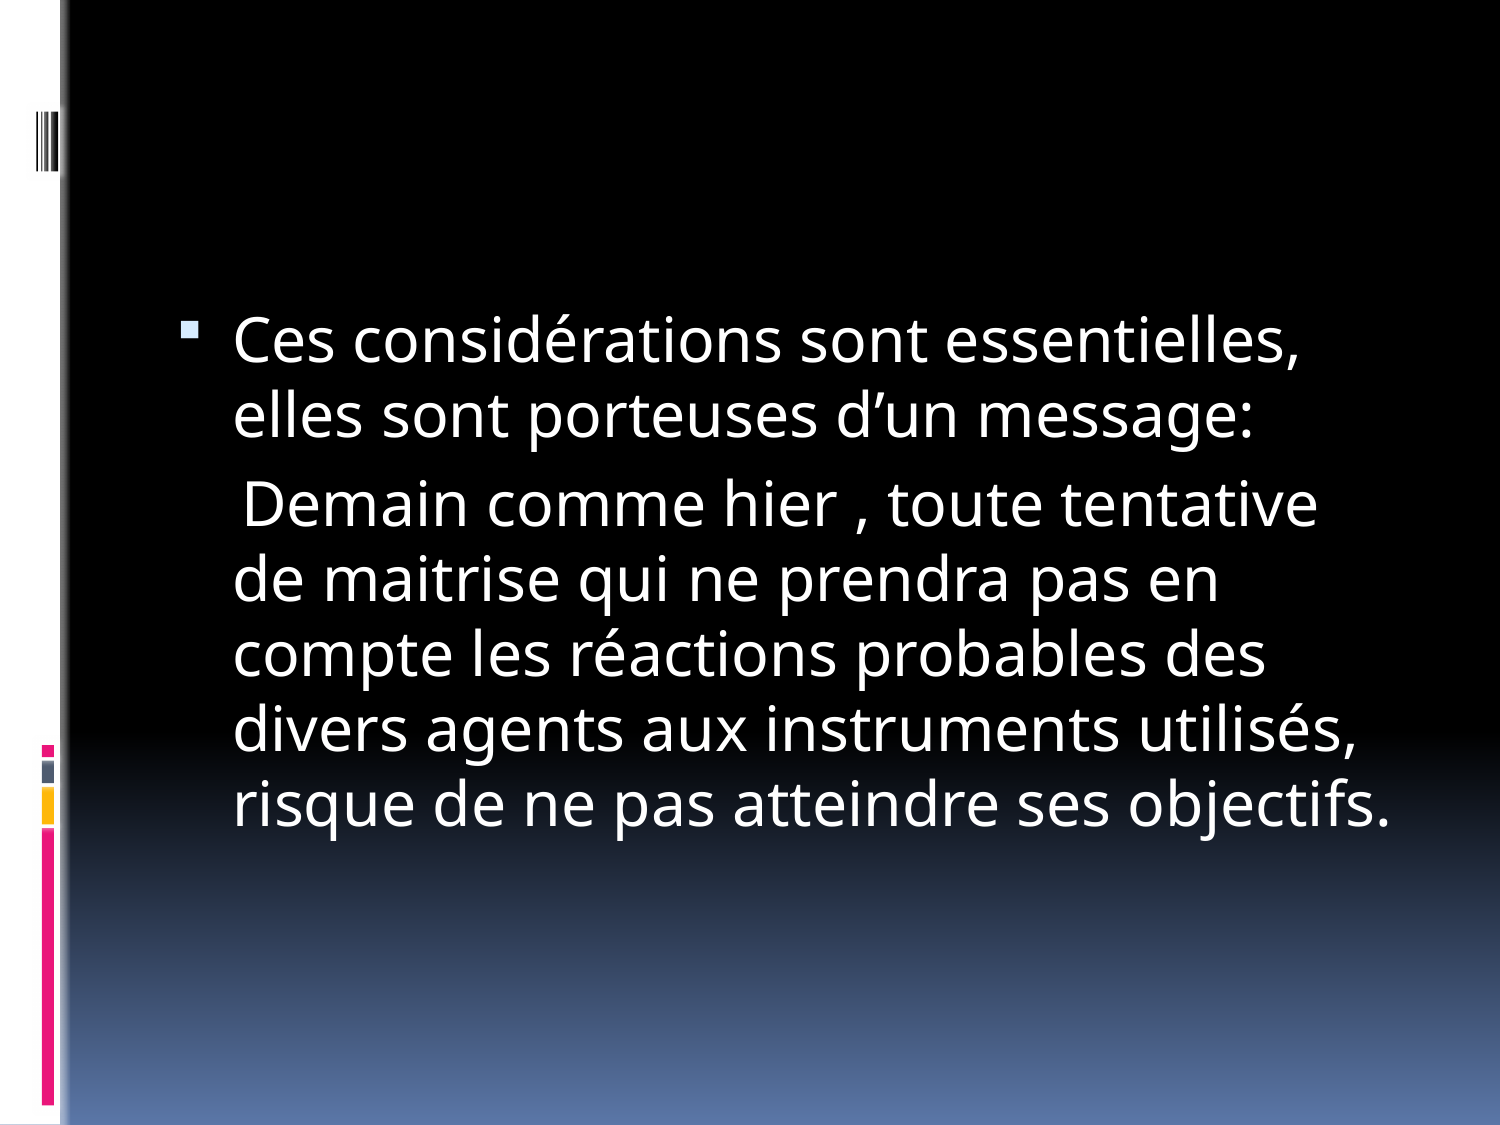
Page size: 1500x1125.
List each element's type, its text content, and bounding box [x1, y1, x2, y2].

list Ces considérations sont essentielles, elles sont porteuses d’un message: Demain comme hier , toute tentative de maitrise qui ne prendra pas en compte les réactions probables des divers agents aux instruments utilisés, risque de ne pas atteindre ses objectifs. [150, 292, 1425, 1043]
